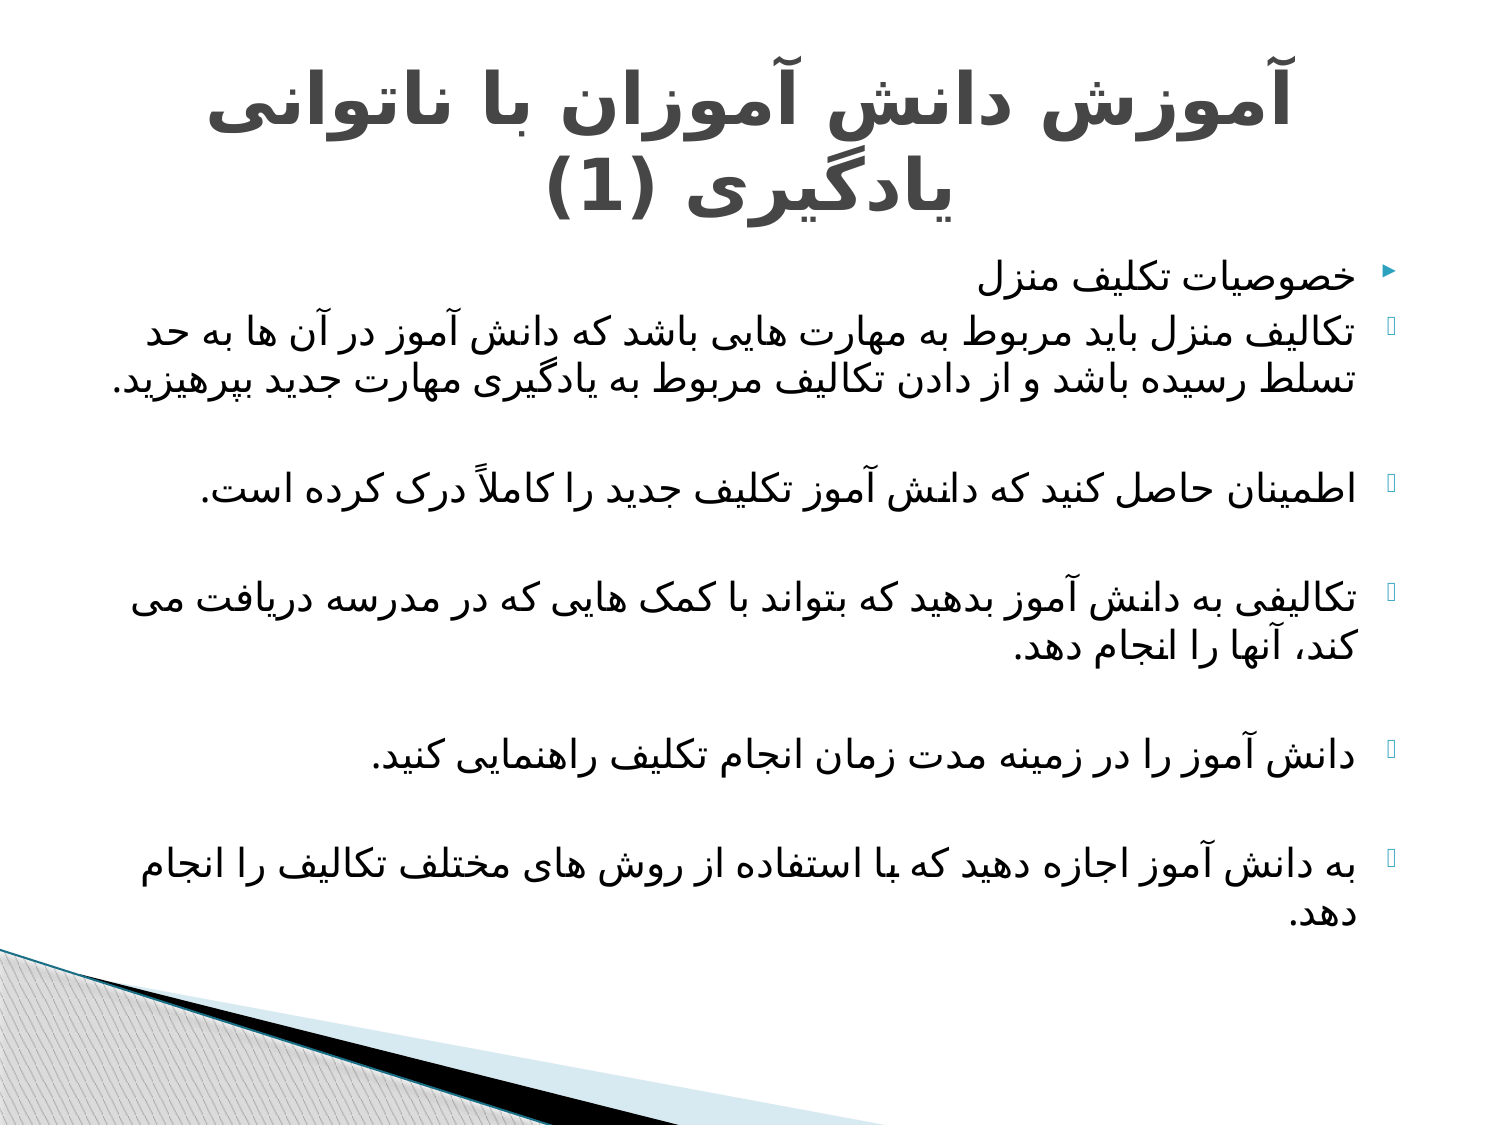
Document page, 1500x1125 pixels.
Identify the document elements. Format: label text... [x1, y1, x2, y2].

title آموزش دانش آموزان با ناتوانی یادگیری (1) [75, 45, 1425, 233]
list خصوصیات تکلیف منزل تکالیف منزل باید مربوط به مهارت هایی باشد که دانش آموز در آن ها به حد تسلط رسیده باشد و از دادن تکالیف مربوط به یادگیری مهارت جدید بپرهیزید. اطمینان حاصل کنید که دانش آموز تکلیف جدید را کاملاً درک کرده است. تکالیفی به دانش آموز بدهید که بتواند با کمک هایی که در مدرسه دریافت می کند، آنها را انجام دهد. دانش آموز را در زمینه مدت زمان انجام تکلیف راهنمایی کنید. به دانش آموز اجازه دهید که با استفاده از روش های مختلف تکالیف را انجام دهد. [75, 243, 1425, 986]
